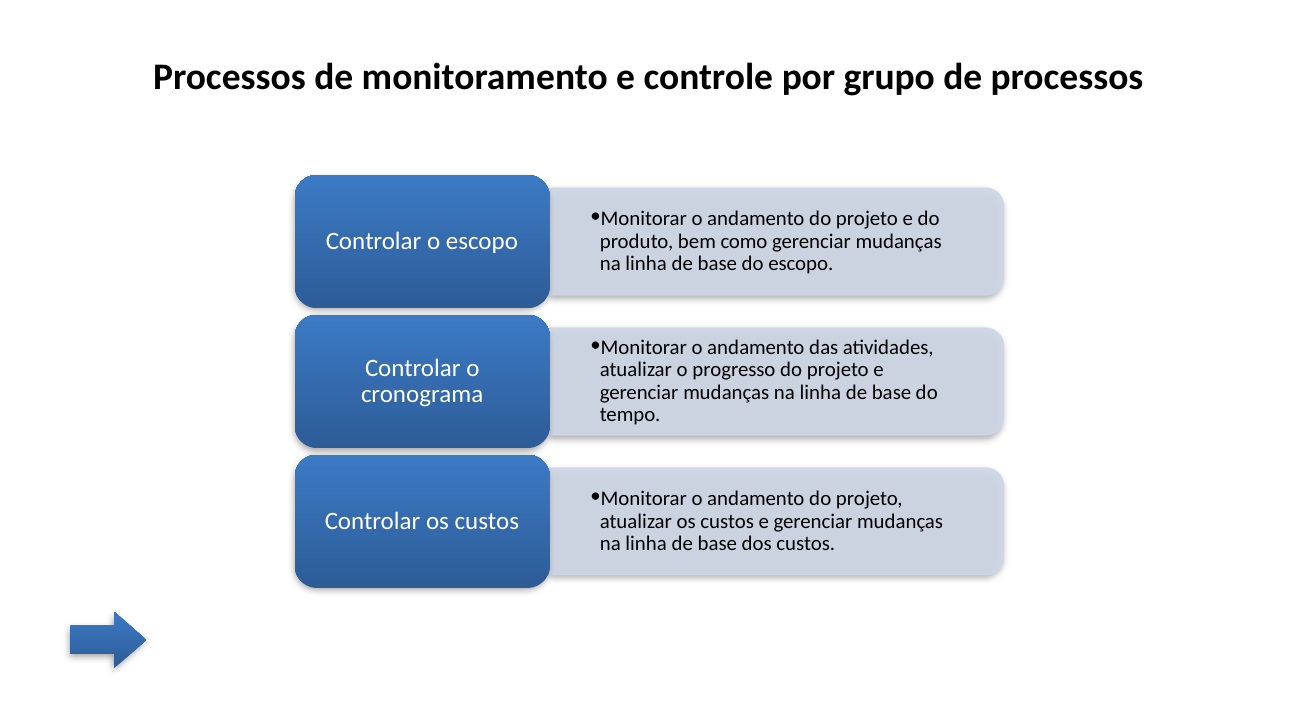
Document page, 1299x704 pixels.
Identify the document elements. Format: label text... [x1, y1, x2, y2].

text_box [294, 174, 1004, 589]
text_box [70, 611, 147, 669]
text_box Processos de monitoramento e controle por grupo de processos [0, 44, 1299, 106]
